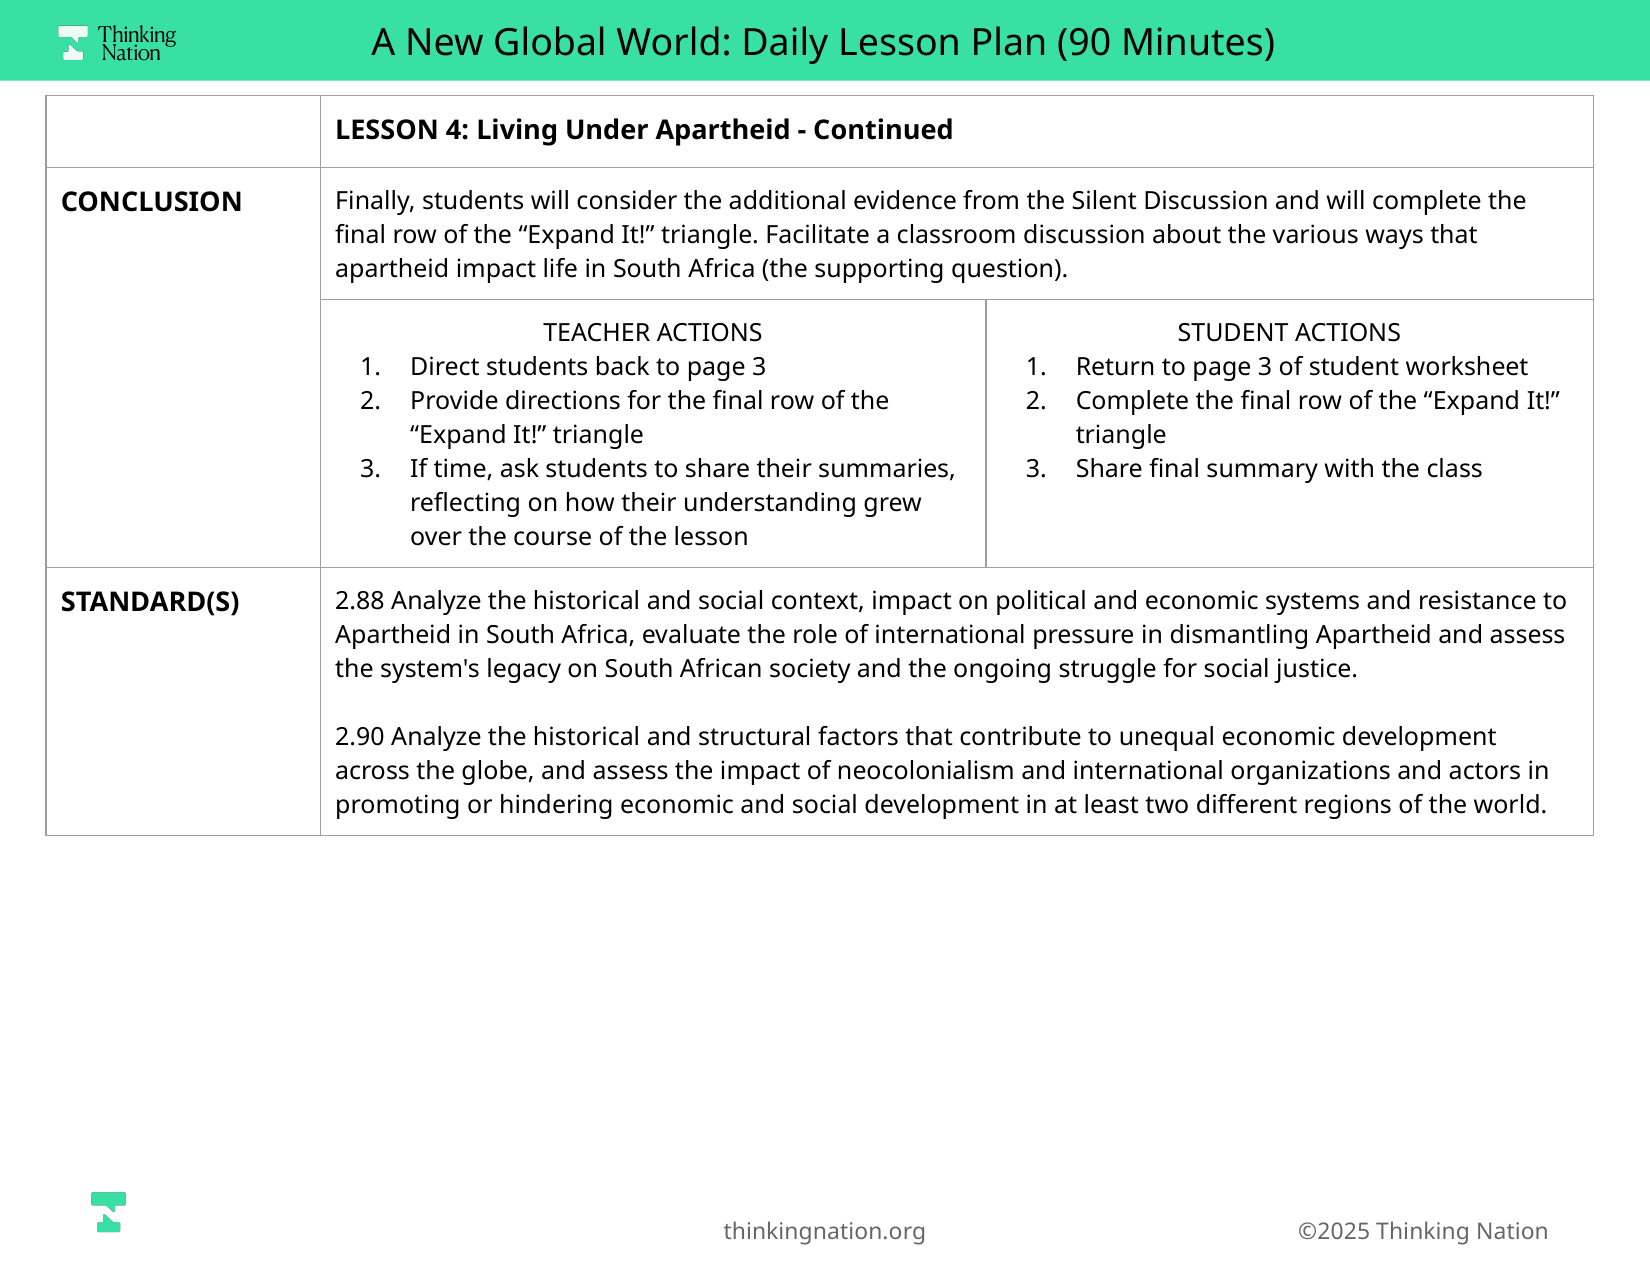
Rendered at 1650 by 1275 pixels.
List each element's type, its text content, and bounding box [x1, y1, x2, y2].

table_cell TEACHER ACTIONS Direct students back to page 3 Provide directions for the final row of the “Expand It!” triangle If time, ask students to share their summaries, reflecting on how their understanding grew over the course of the lesson [321, 300, 985, 567]
text_box thinkingnation.org [629, 1200, 1021, 1240]
table_cell Finally, students will consider the additional evidence from the Silent Discussion and will complete the final row of the “Expand It!” triangle. Facilitate a classroom discussion about the various ways that apartheid impact life in South Africa (the supporting question). [321, 168, 1593, 299]
table_cell STANDARD(S) [47, 568, 320, 835]
picture [45, 14, 180, 85]
table_cell 2.88 Analyze the historical and social context, impact on political and economic systems and resistance to Apartheid in South Africa, evaluate the role of international pressure in dismantling Apartheid and assess the system's legacy on South African society and the ongoing struggle for social justice. 2.90 Analyze the historical and structural factors that contribute to unequal economic development across the globe, and assess the impact of neocolonialism and international organizations and actors in promoting or hindering economic and social development in at least two different regions of the world. [321, 568, 1593, 835]
picture [80, 1184, 136, 1240]
text_box A New Global World: Daily Lesson Plan (90 Minutes) [0, 0, 1650, 81]
table_header [47, 96, 320, 167]
table_cell STUDENT ACTIONS Return to page 3 of student worksheet Complete the final row of the “Expand It!” triangle Share final summary with the class [987, 300, 1593, 567]
table_cell CONCLUSION [47, 168, 320, 567]
table_header LESSON 4: Living Under Apartheid - Continued [321, 96, 1593, 167]
text_box ©2025 Thinking Nation [1174, 1200, 1566, 1240]
